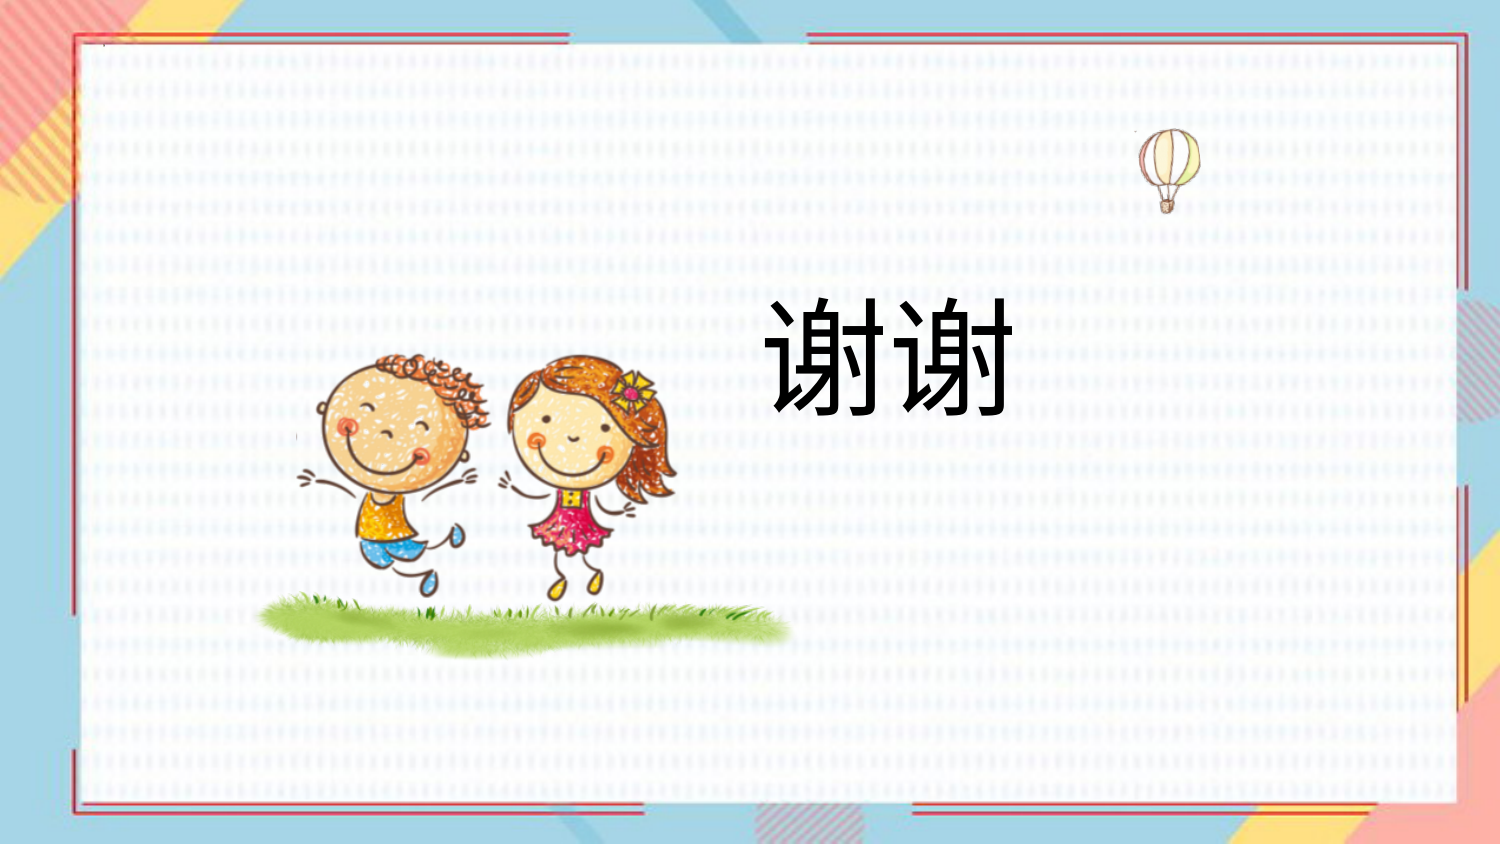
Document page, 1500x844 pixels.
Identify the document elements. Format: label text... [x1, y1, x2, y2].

text_box 谢谢 [748, 271, 1162, 439]
picture [0, 0, 1500, 844]
